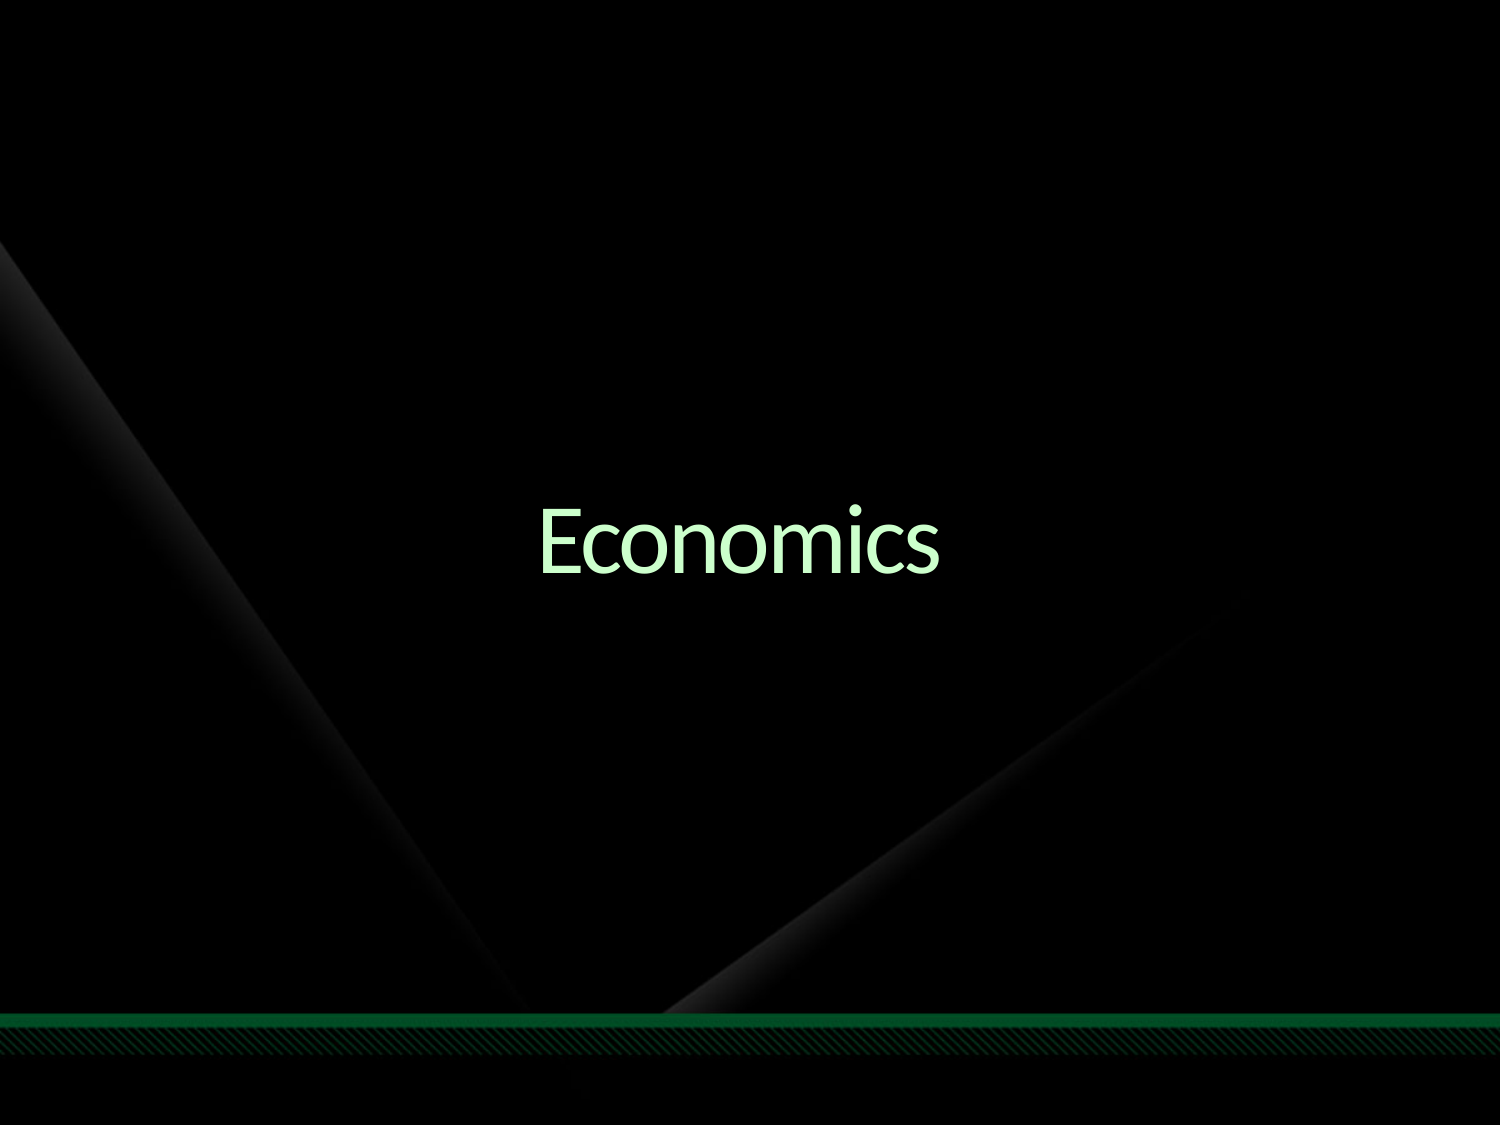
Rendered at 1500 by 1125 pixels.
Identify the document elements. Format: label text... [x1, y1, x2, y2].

title Economics [51, 487, 1427, 597]
picture [0, 0, 1500, 1125]
